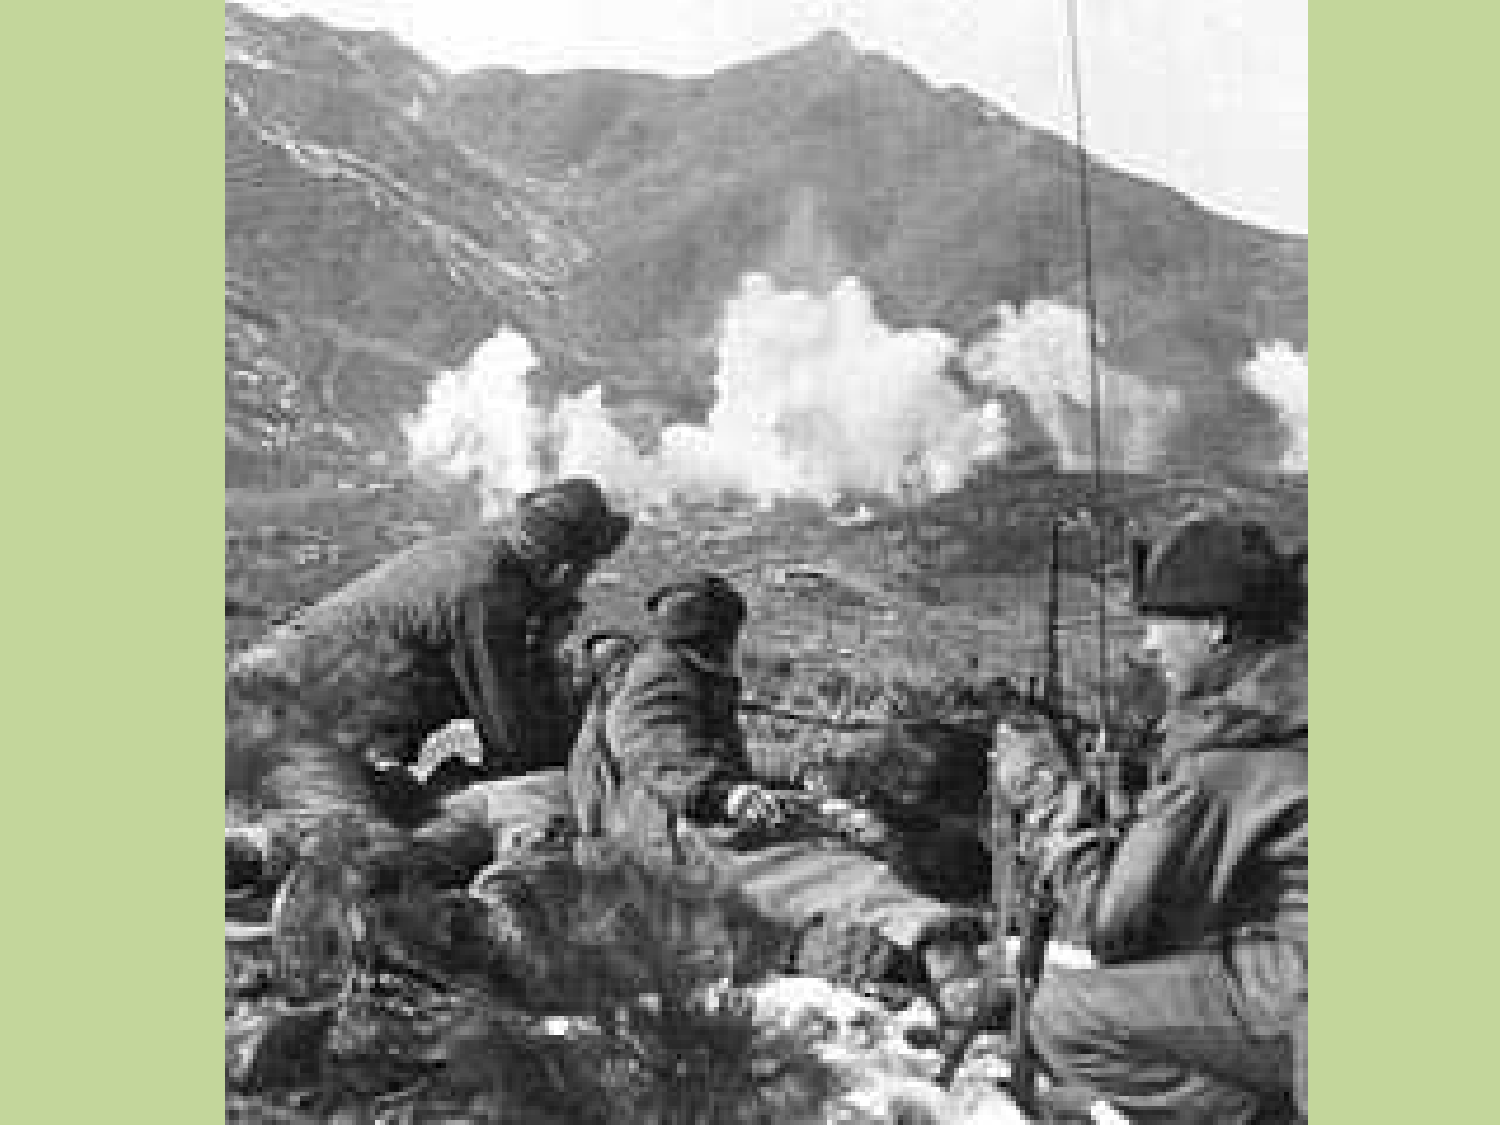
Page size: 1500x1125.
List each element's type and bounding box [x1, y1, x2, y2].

picture [224, 0, 1308, 1125]
